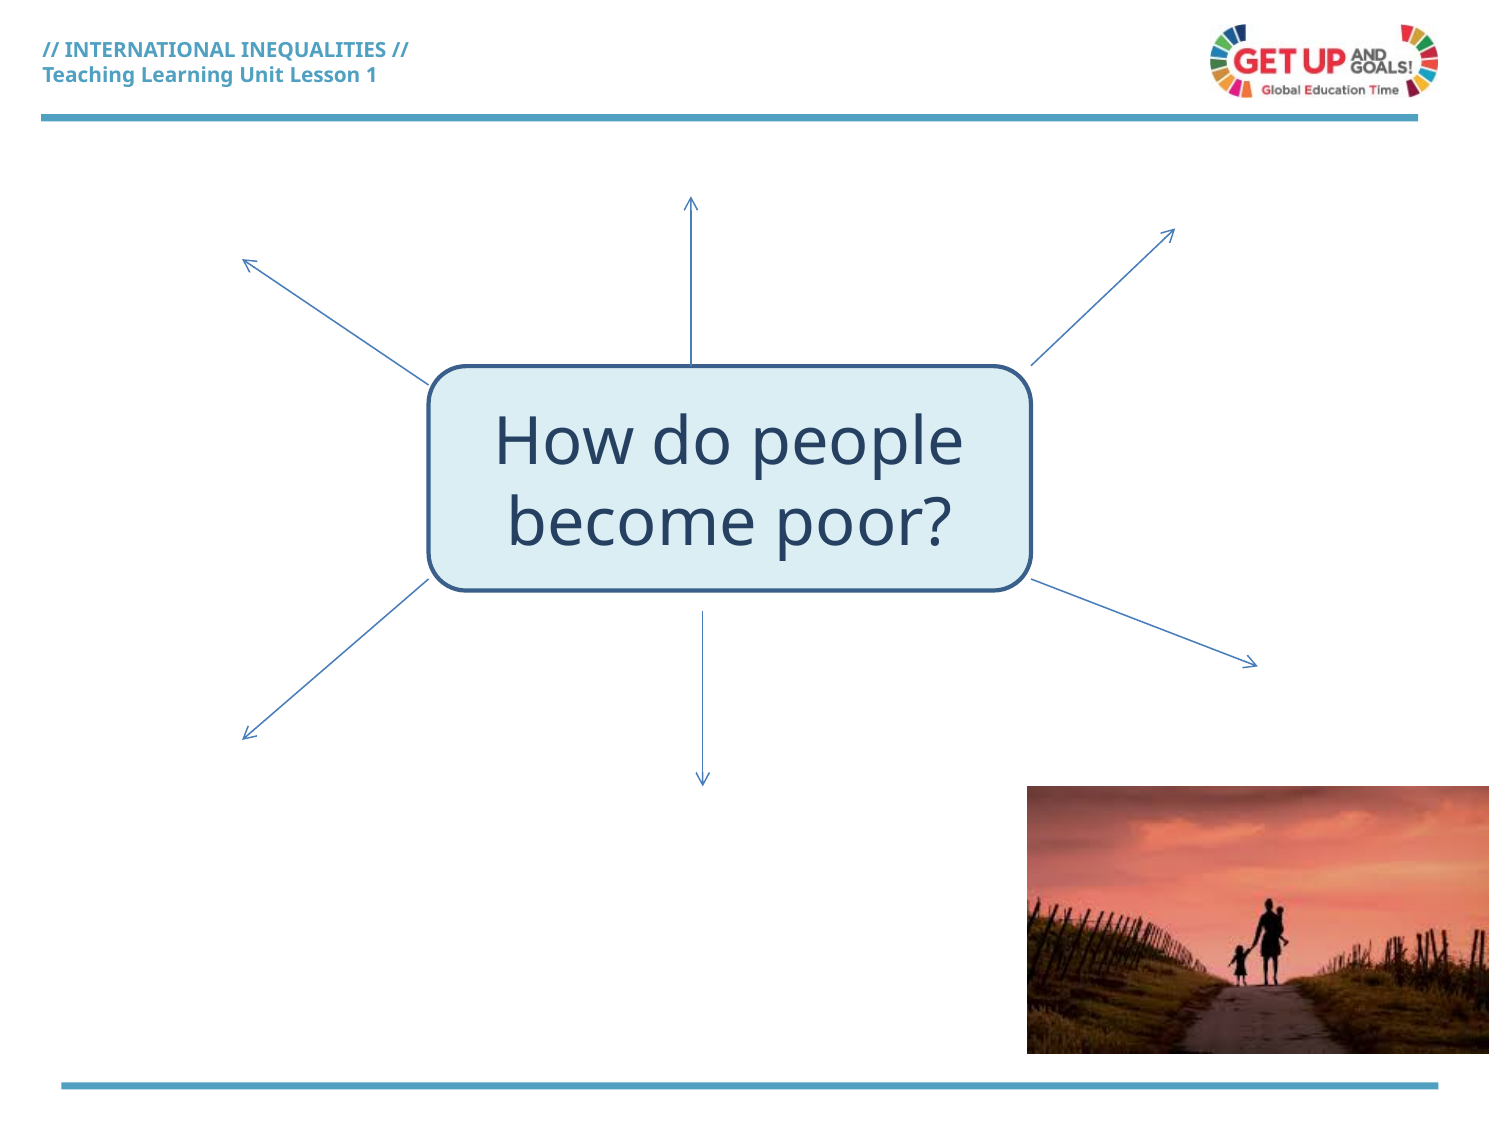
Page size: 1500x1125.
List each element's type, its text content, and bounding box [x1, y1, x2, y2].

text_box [1030, 228, 1176, 366]
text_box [1030, 578, 1259, 667]
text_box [241, 578, 429, 741]
picture [1210, 24, 1438, 99]
text_box [41, 114, 1419, 122]
picture [1027, 786, 1489, 1054]
text_box // INTERNATIONAL INEQUALITIES // Teaching Learning Unit Lesson 1 [29, 24, 492, 115]
text_box How do people become poor? [426, 364, 1034, 593]
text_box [241, 258, 429, 386]
text_box [61, 1082, 1439, 1090]
